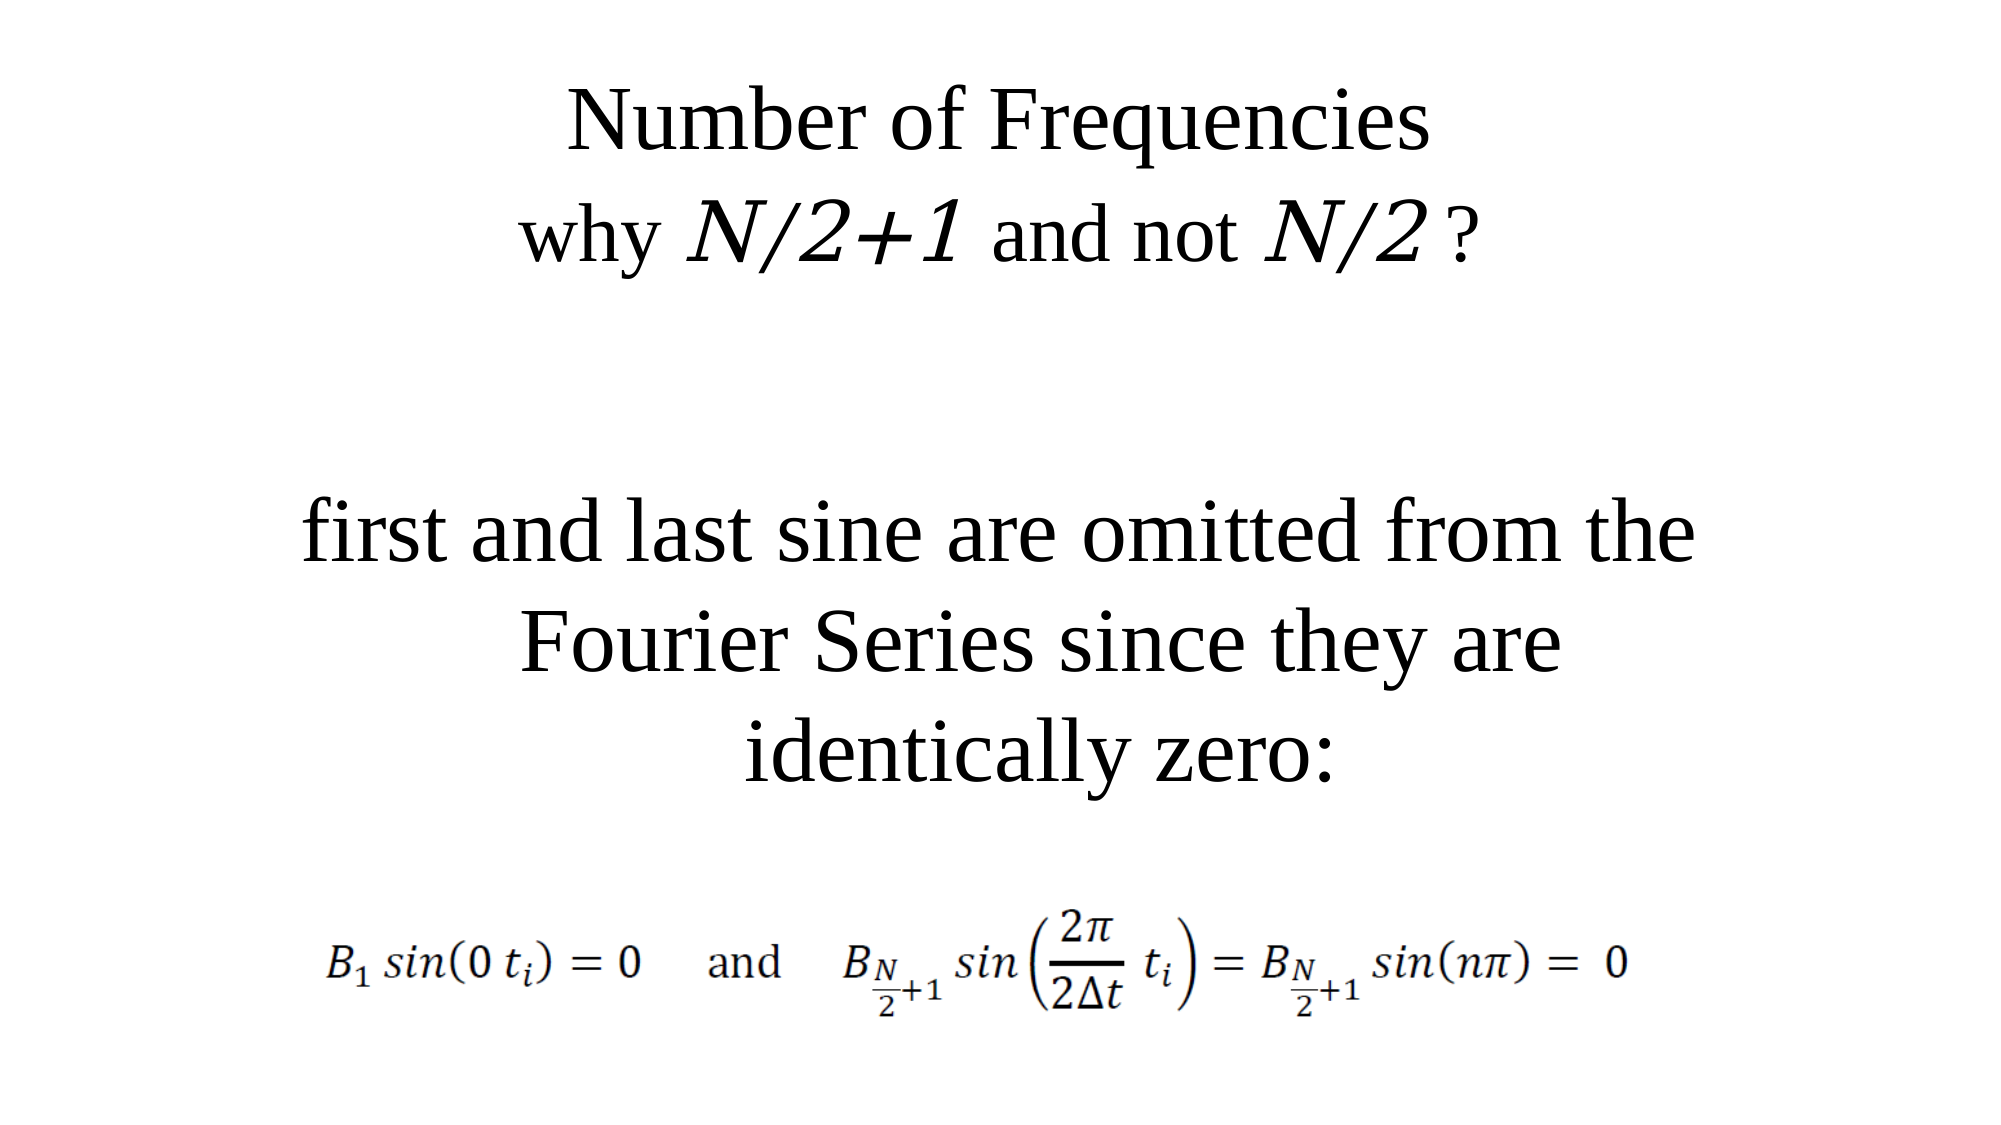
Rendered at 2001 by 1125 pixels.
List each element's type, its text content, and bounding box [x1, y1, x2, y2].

text_box first and last sine are omitted from the Fourier Series since they are identically zero: [249, 462, 1750, 813]
list Number of Frequencies why N/2+1 and not N/2 ? [249, 62, 1750, 363]
picture [287, 862, 1663, 1063]
